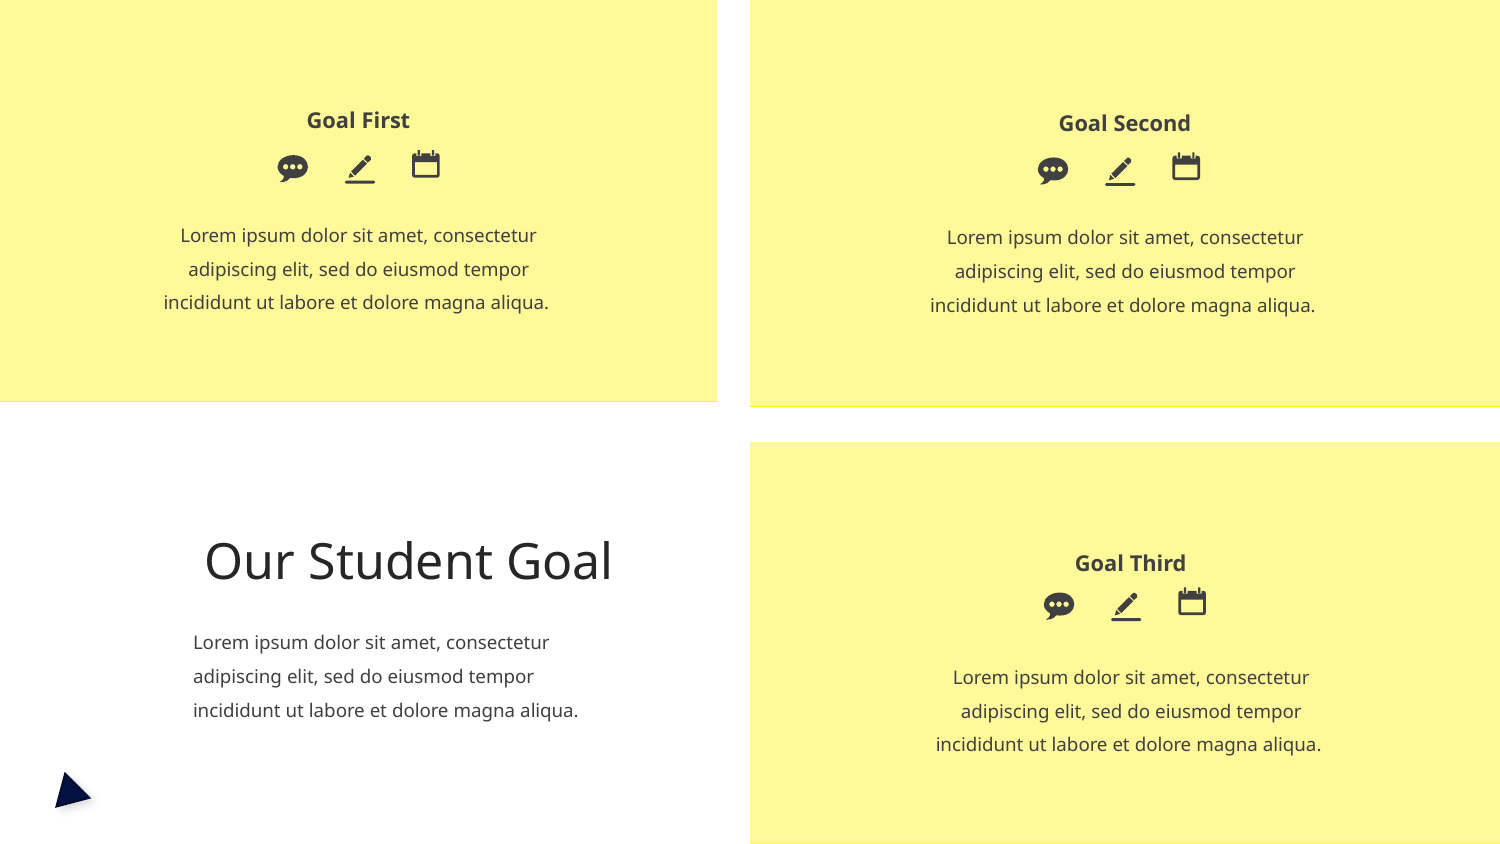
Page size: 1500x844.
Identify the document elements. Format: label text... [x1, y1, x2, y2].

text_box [1037, 152, 1201, 186]
picture [0, 0, 718, 402]
picture [749, 0, 1500, 407]
text_box [55, 771, 92, 808]
picture [749, 442, 1500, 844]
text_box Lorem ipsum dolor sit amet, consectetur adipiscing elit, sed do eiusmod tempor incididunt ut labore et dolore magna aliqua. [178, 612, 637, 729]
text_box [277, 149, 440, 184]
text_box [1043, 587, 1207, 622]
text_box Our Student Goal [190, 521, 629, 597]
